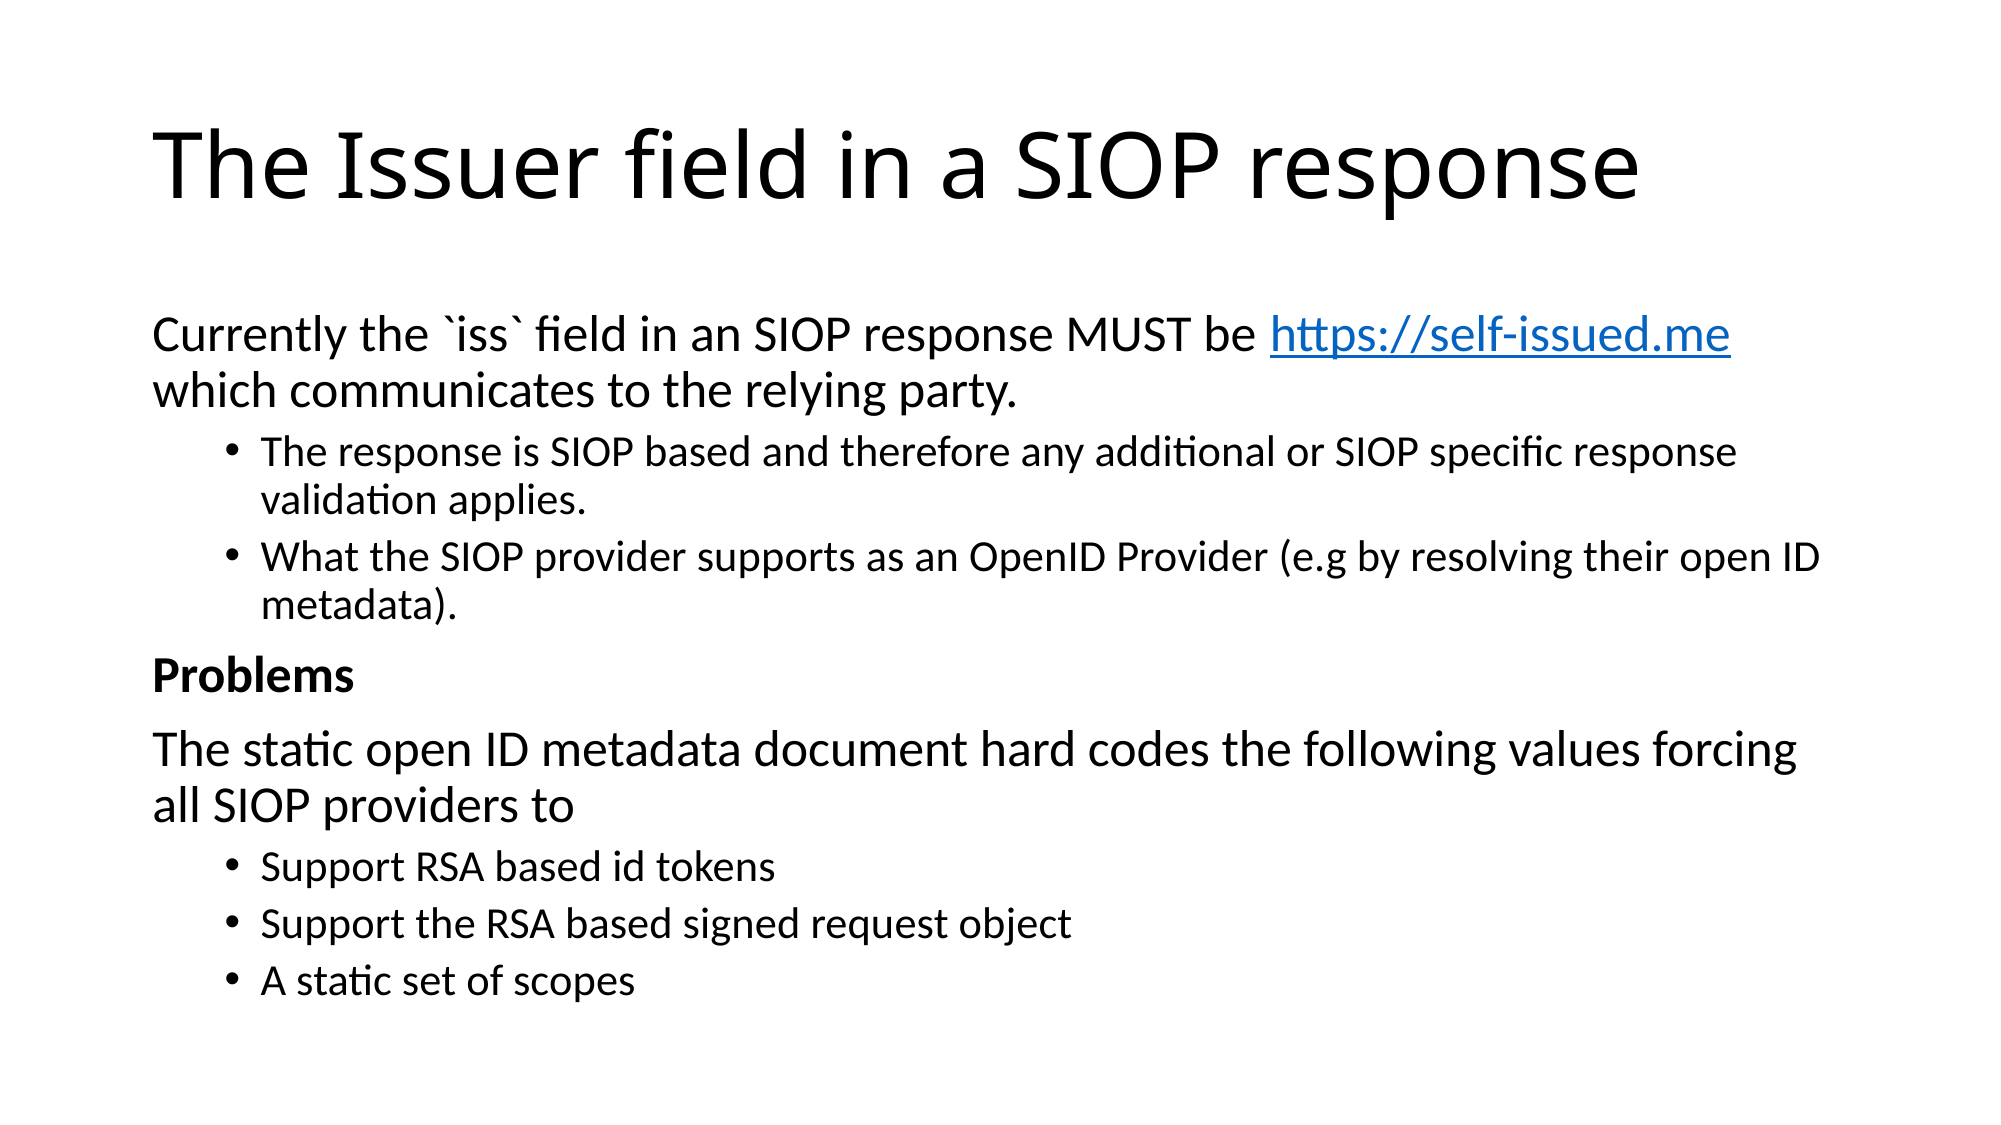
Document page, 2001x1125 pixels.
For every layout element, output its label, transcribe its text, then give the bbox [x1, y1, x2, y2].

list Currently the `iss` field in an SIOP response MUST be https://self-issued.me which communicates to the relying party. The response is SIOP based and therefore any additional or SIOP specific response validation applies. What the SIOP provider supports as an OpenID Provider (e.g by resolving their open ID metadata). Problems The static open ID metadata document hard codes the following values forcing all SIOP providers to Support RSA based id tokens Support the RSA based signed request object A static set of scopes [137, 299, 1863, 1014]
title The Issuer field in a SIOP response [137, 59, 1863, 278]
